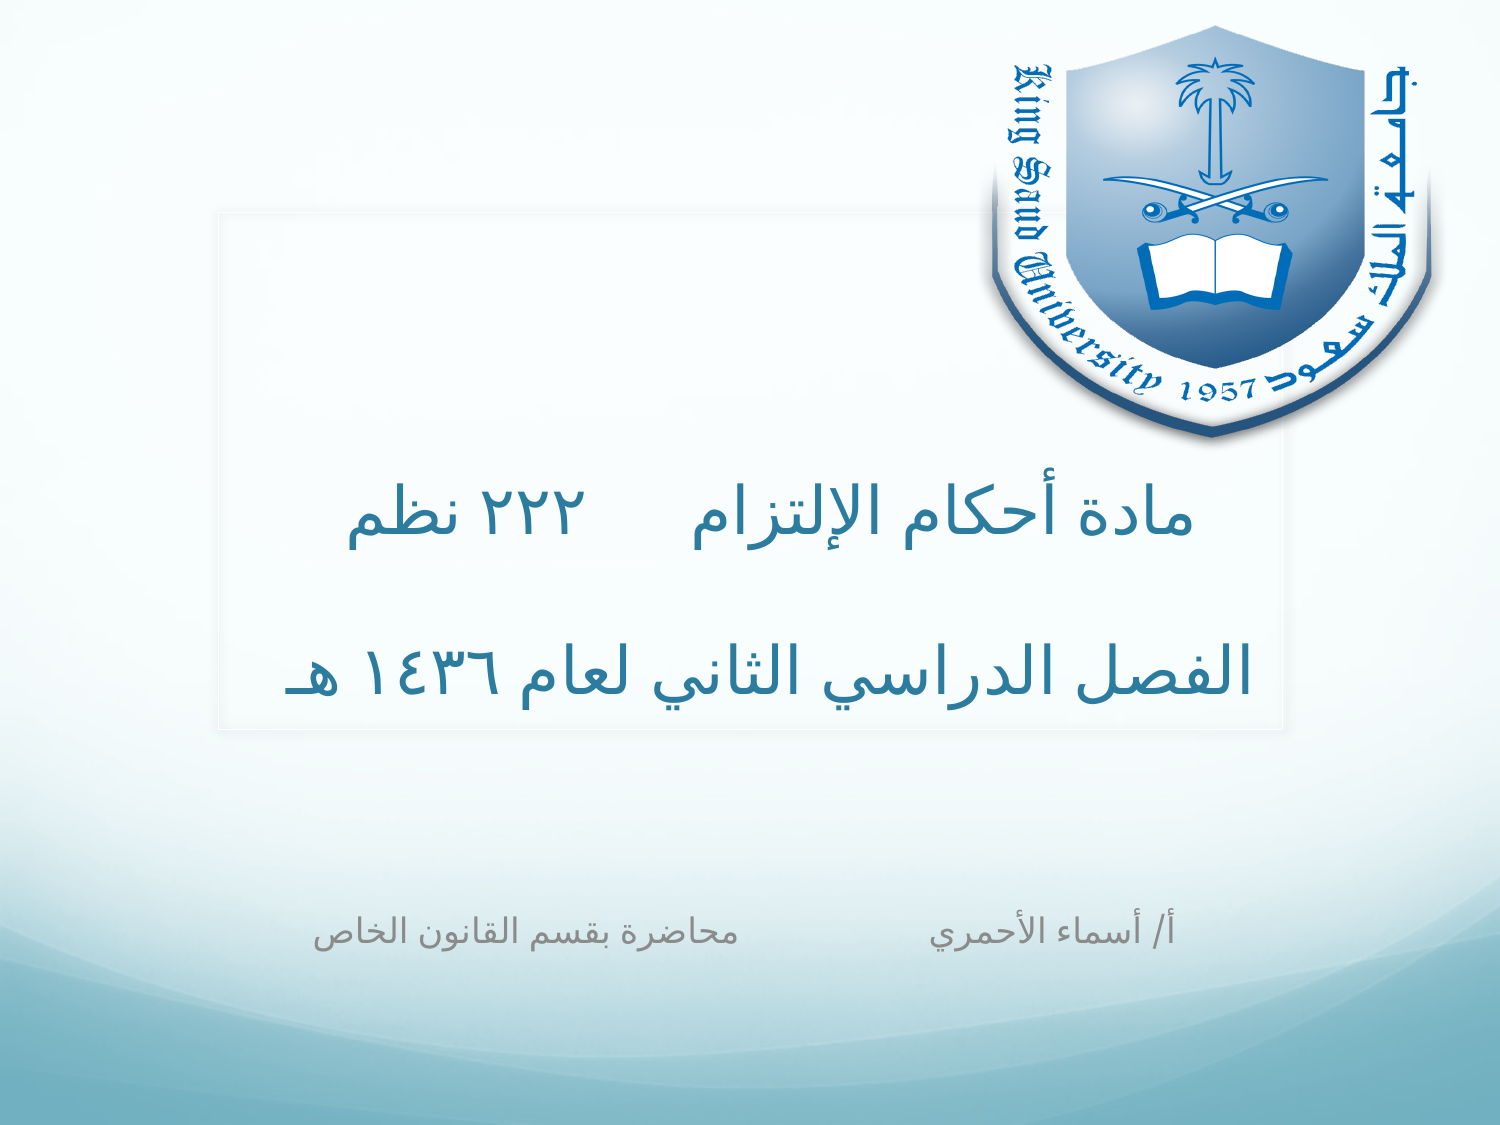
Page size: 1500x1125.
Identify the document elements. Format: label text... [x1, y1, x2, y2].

title مادة أحكام الإلتزام ٢٢٢ نظم الفصل الدراسي الثاني لعام ١٤٣٦ هـ [134, 464, 1379, 716]
subtitle أ/ أسماء الأحمري محاضرة بقسم القانون الخاص [280, 901, 1227, 998]
picture [922, 0, 1500, 466]
